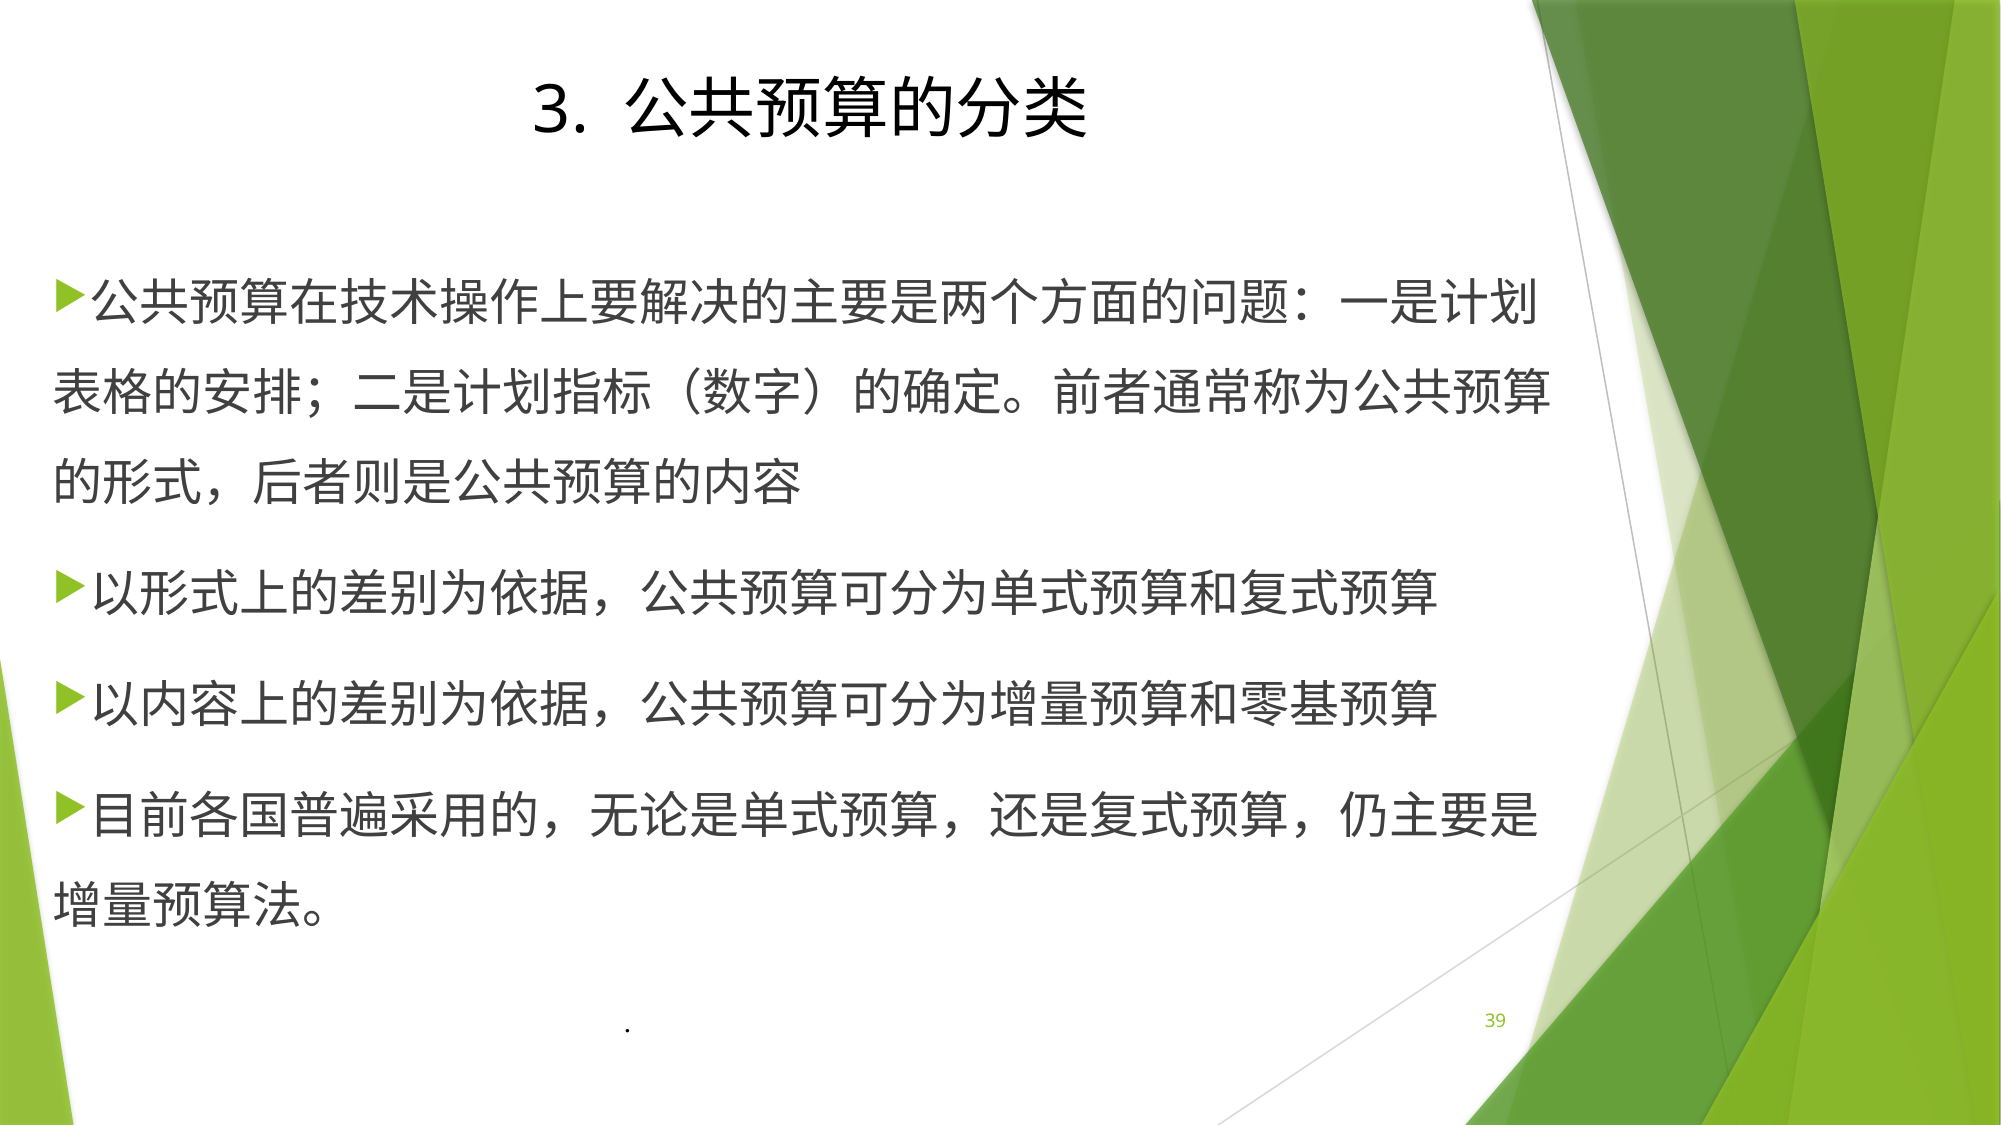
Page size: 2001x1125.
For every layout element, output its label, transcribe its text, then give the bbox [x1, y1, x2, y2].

list 公共预算在技术操作上要解决的主要是两个方面的问题：一是计划表格的安排；二是计划指标（数字）的确定。前者通常称为公共预算的形式，后者则是公共预算的内容 以形式上的差别为依据，公共预算可分为单式预算和复式预算 以内容上的差别为依据，公共预算可分为增量预算和零基预算 目前各国普遍采用的，无论是单式预算，还是复式预算，仍主要是增量预算法。 [37, 233, 1602, 1102]
title 3. 公共预算的分类 [517, 57, 1145, 184]
